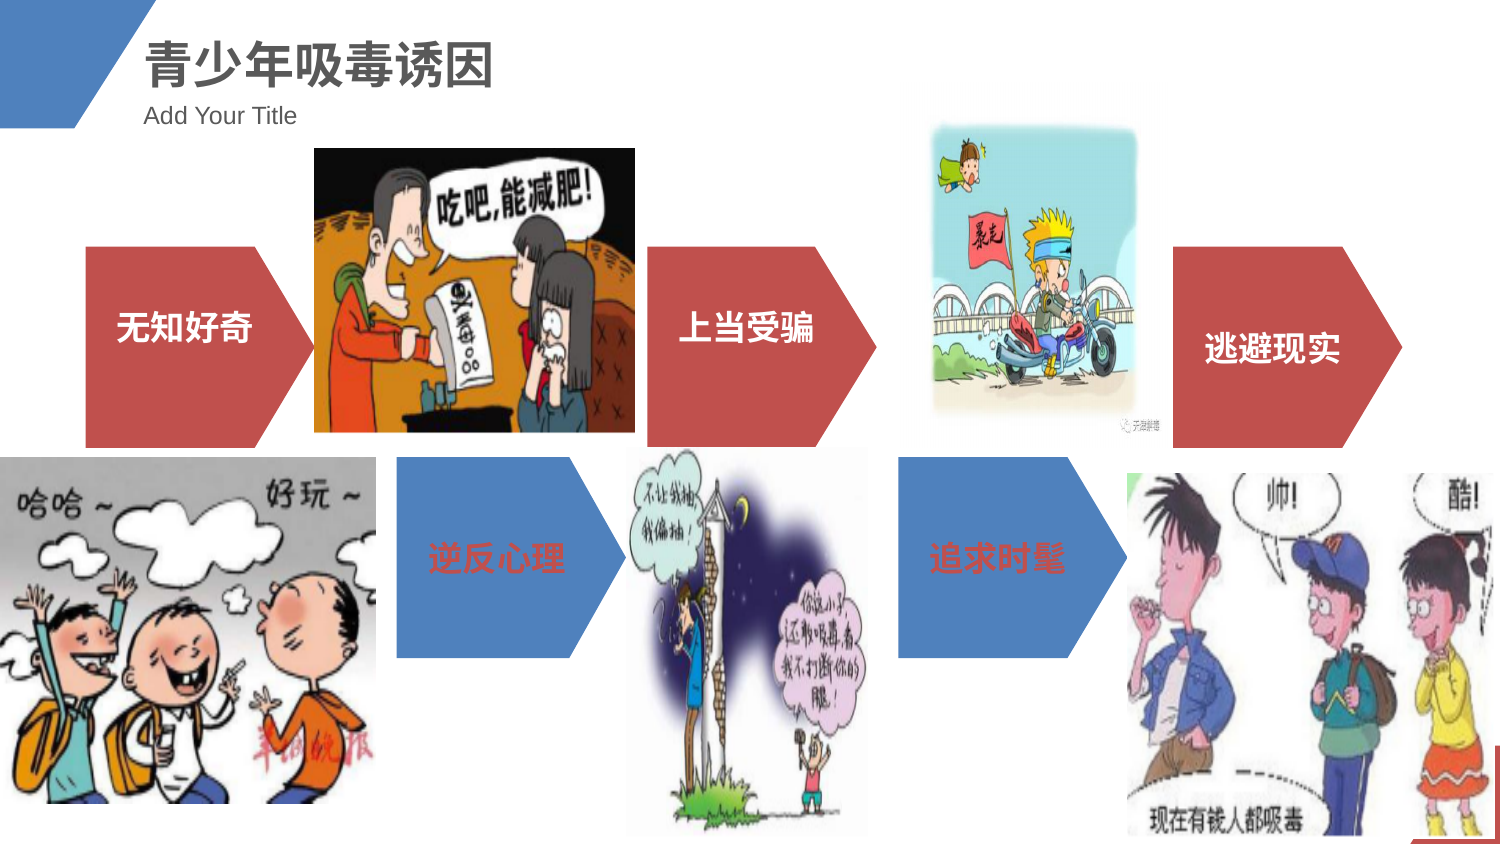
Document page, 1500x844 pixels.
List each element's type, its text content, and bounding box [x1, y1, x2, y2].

picture [897, 82, 1169, 448]
text_box 无知好奇 [83, 244, 309, 450]
picture [625, 447, 868, 840]
text_box 追求时髦 [896, 454, 1122, 661]
text_box Add Your Title [132, 93, 416, 135]
picture [0, 456, 376, 805]
text_box 逆反心理 [394, 454, 620, 661]
picture [314, 147, 635, 435]
text_box 上当受骗 [645, 244, 879, 446]
text_box 逃避现实 [1172, 244, 1405, 450]
text_box 青少年吸毒诱因 [132, 27, 506, 99]
picture [1127, 473, 1495, 839]
